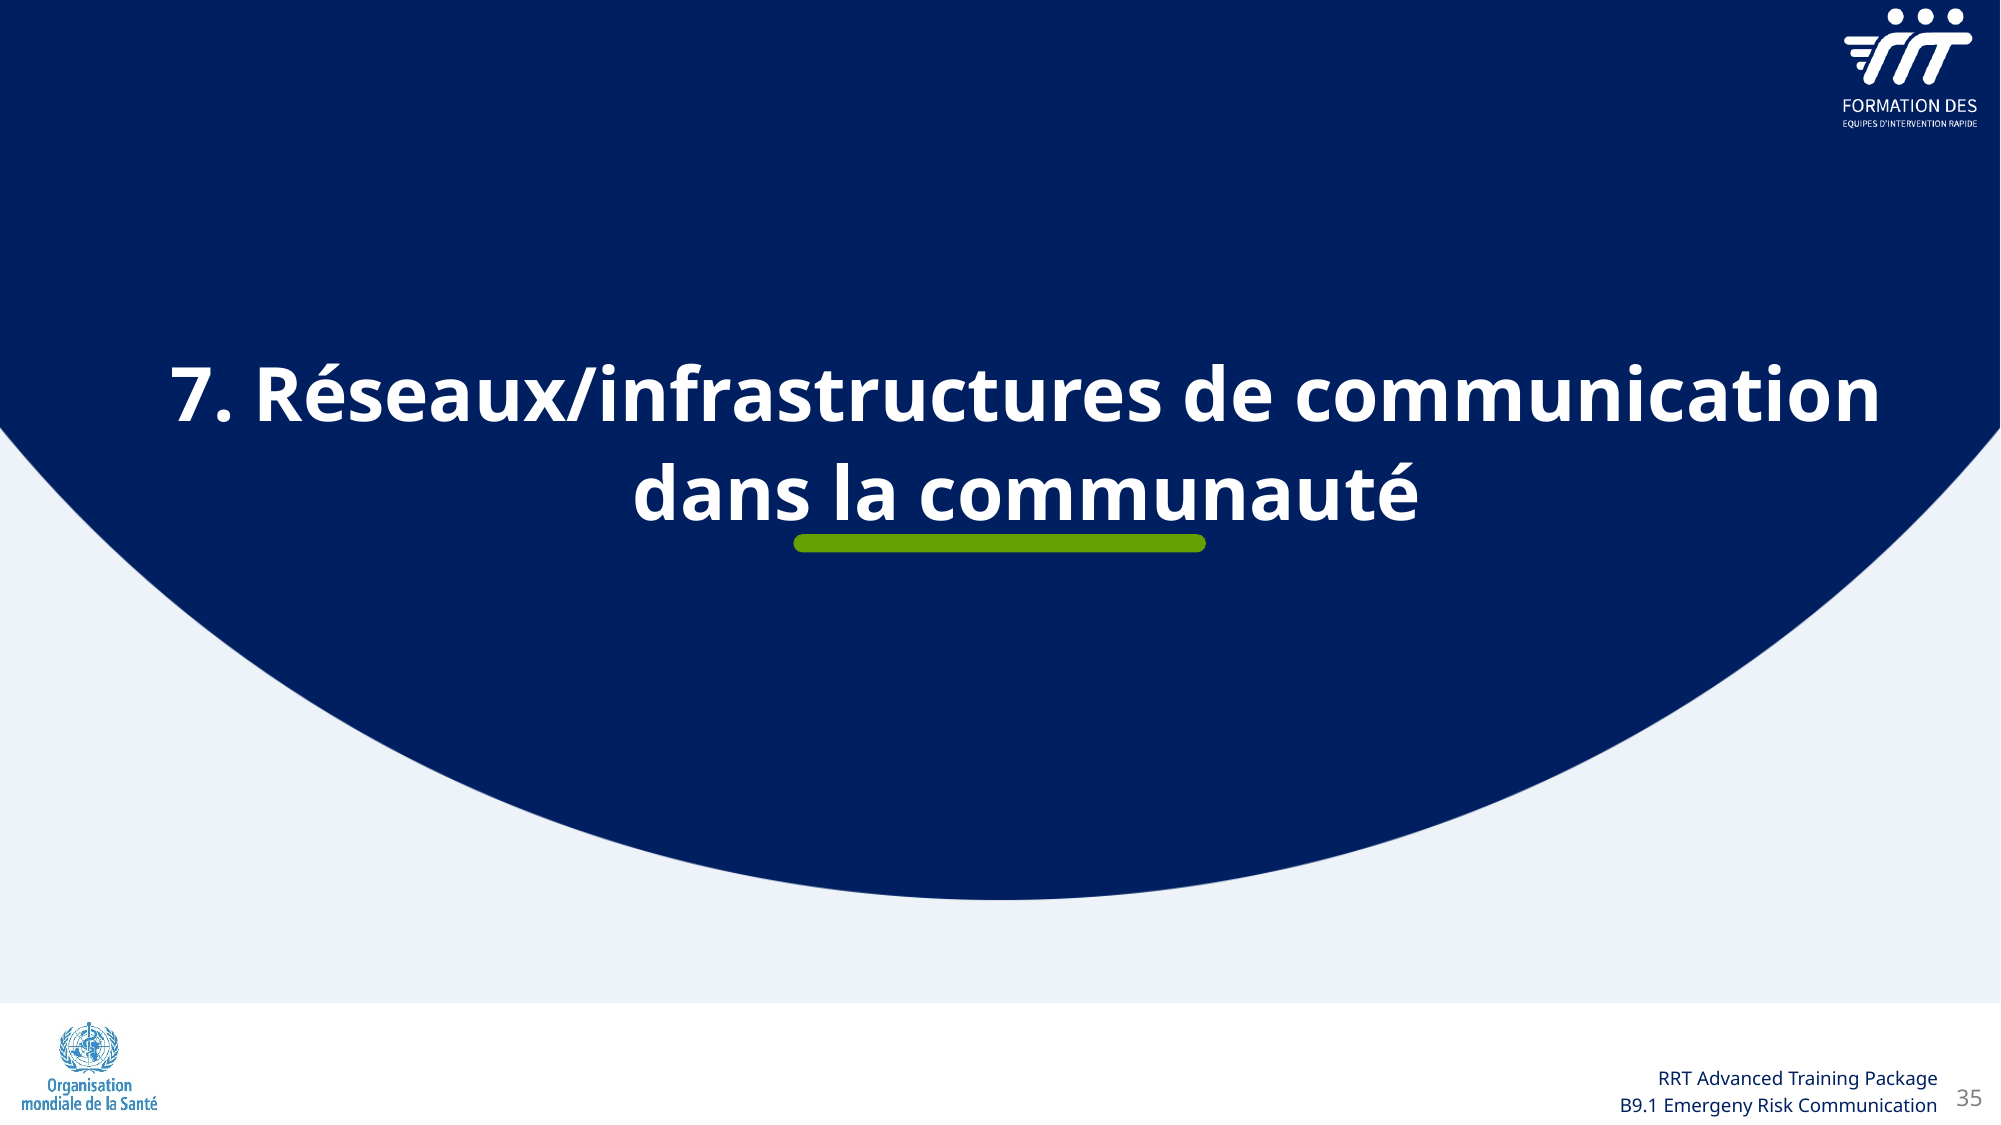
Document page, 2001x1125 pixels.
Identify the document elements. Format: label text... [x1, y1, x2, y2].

picture [0, 0, 2001, 1003]
picture [20, 1020, 158, 1111]
text_box 7. Réseaux/infrastructures de communication dans la communauté [96, 315, 1958, 623]
